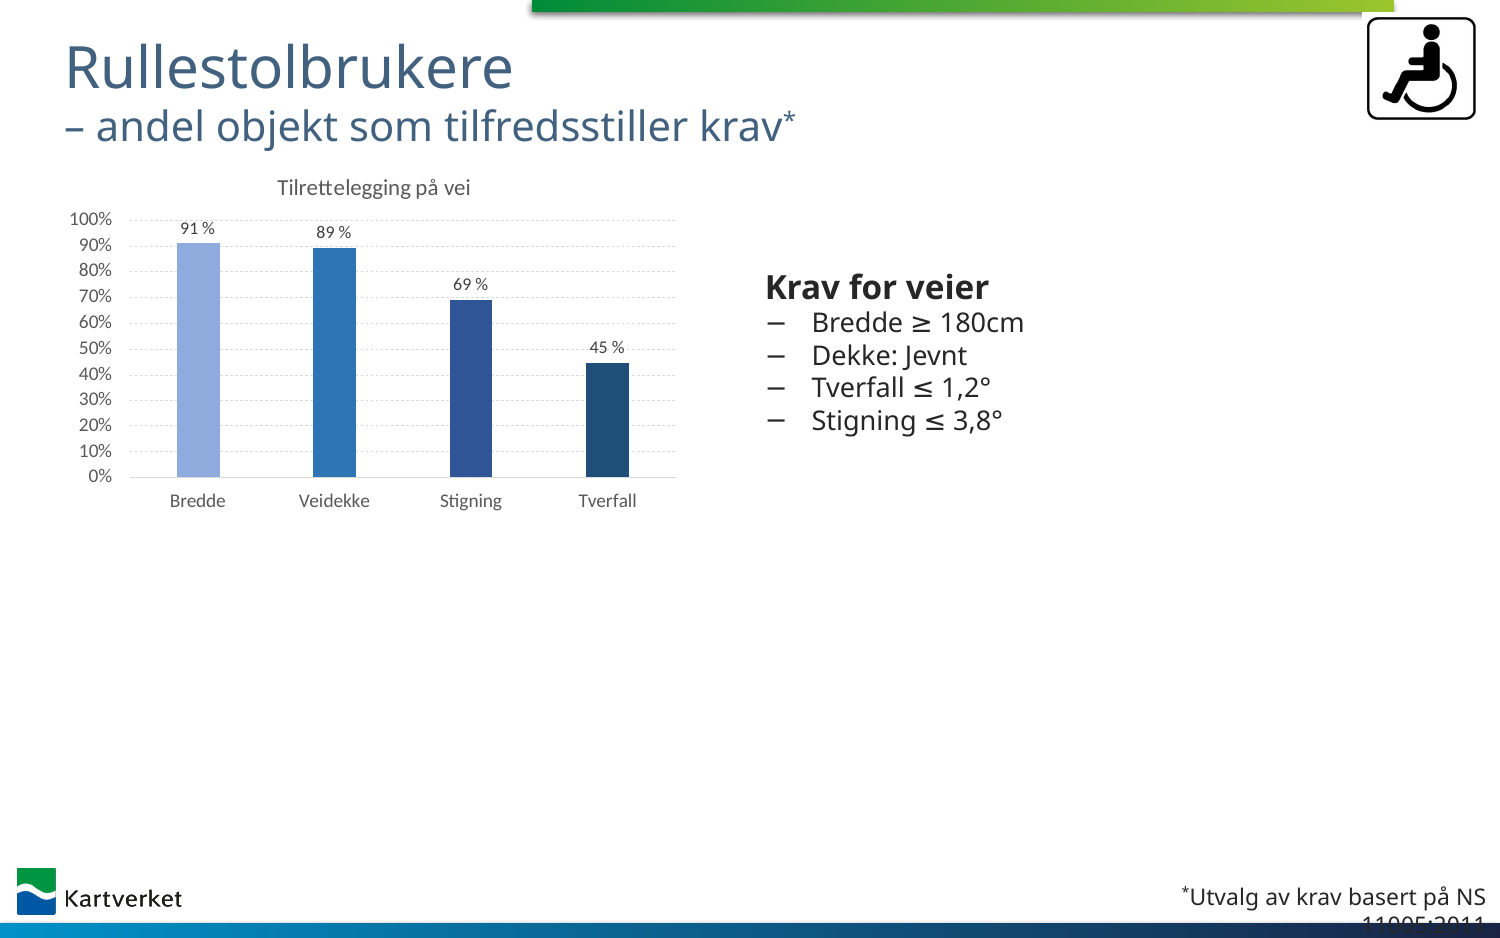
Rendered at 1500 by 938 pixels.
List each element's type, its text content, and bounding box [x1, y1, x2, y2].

picture [1362, 12, 1481, 126]
text_box Rullestolbrukere – andel objekt som tilfredsstiller krav* [49, 25, 1431, 158]
text_box *Utvalg av krav basert på NS 11005:2011 [1068, 873, 1500, 938]
picture [62, 166, 687, 519]
text_box Krav for veier Bredde ≥ 180cm Dekke: Jevnt Tverfall ≤ 1,2° Stigning ≤ 3,8° [750, 258, 1234, 444]
